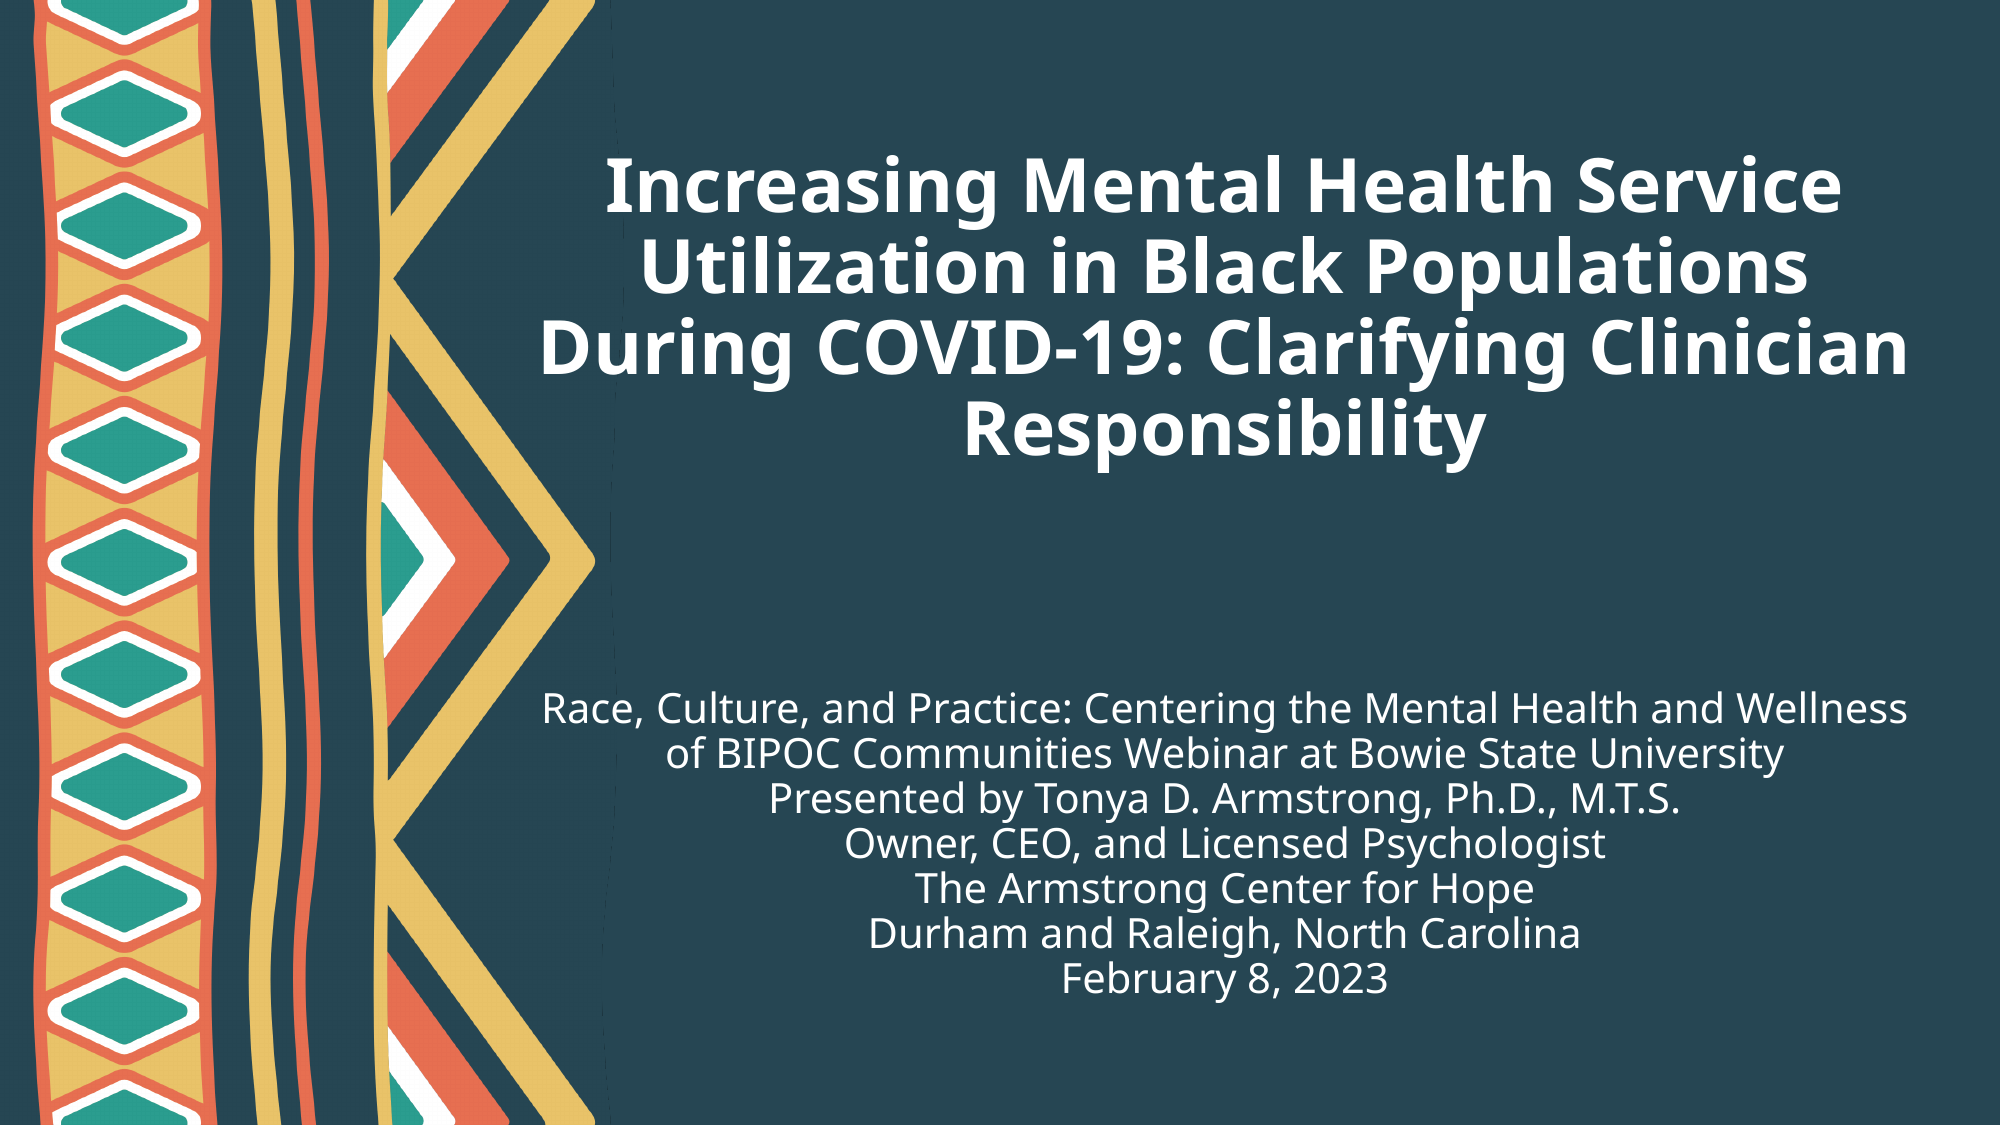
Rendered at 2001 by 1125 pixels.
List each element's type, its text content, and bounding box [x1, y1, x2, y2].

title Increasing Mental Health Service Utilization in Black Populations During COVID-19: Clarifying Clinician Responsibility Race, Culture, and Practice: Centering the Mental Health and Wellness of BIPOC Communities Webinar at Bowie State University Presented by Tonya D. Armstrong, Ph.D., M.T.S. Owner, CEO, and Licensed Psychologist The Armstrong Center for Hope Durham and Raleigh, North Carolina February 8, 2023 [513, 93, 1937, 1057]
picture [0, 0, 624, 1125]
